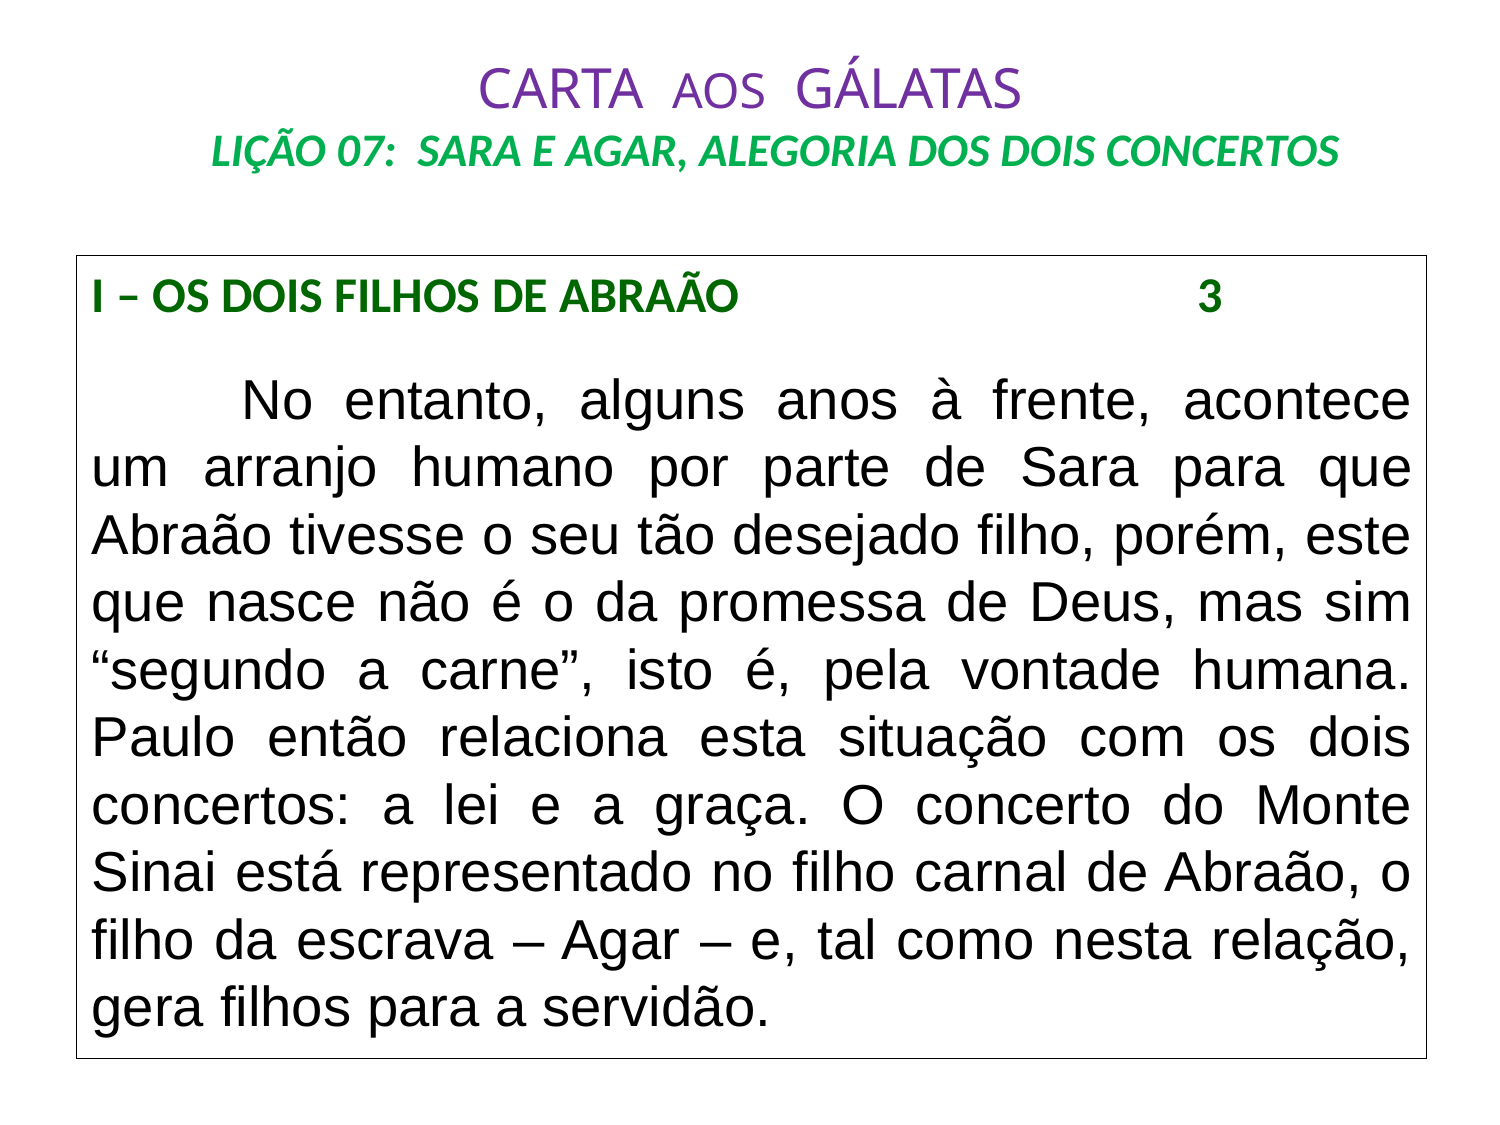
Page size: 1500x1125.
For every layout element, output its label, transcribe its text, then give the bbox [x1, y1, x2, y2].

list I – OS DOIS FILHOS DE ABRAÃO 3 No entanto, alguns anos à frente, acontece um arranjo humano por parte de Sara para que Abraão tivesse o seu tão desejado filho, porém, este que nasce não é o da promessa de Deus, mas sim “segundo a carne”, isto é, pela vontade humana. Paulo então relaciona esta situação com os dois concertos: a lei e a graça. O concerto do Monte Sinai está representado no filho carnal de Abraão, o filho da escrava – Agar – e, tal como nesta relação, gera filhos para a servidão. [76, 255, 1427, 1059]
title CARTA AOS GÁLATAS LIÇÃO 07: SARA E AGAR, ALEGORIA DOS DOIS CONCERTOS [75, 45, 1425, 185]
